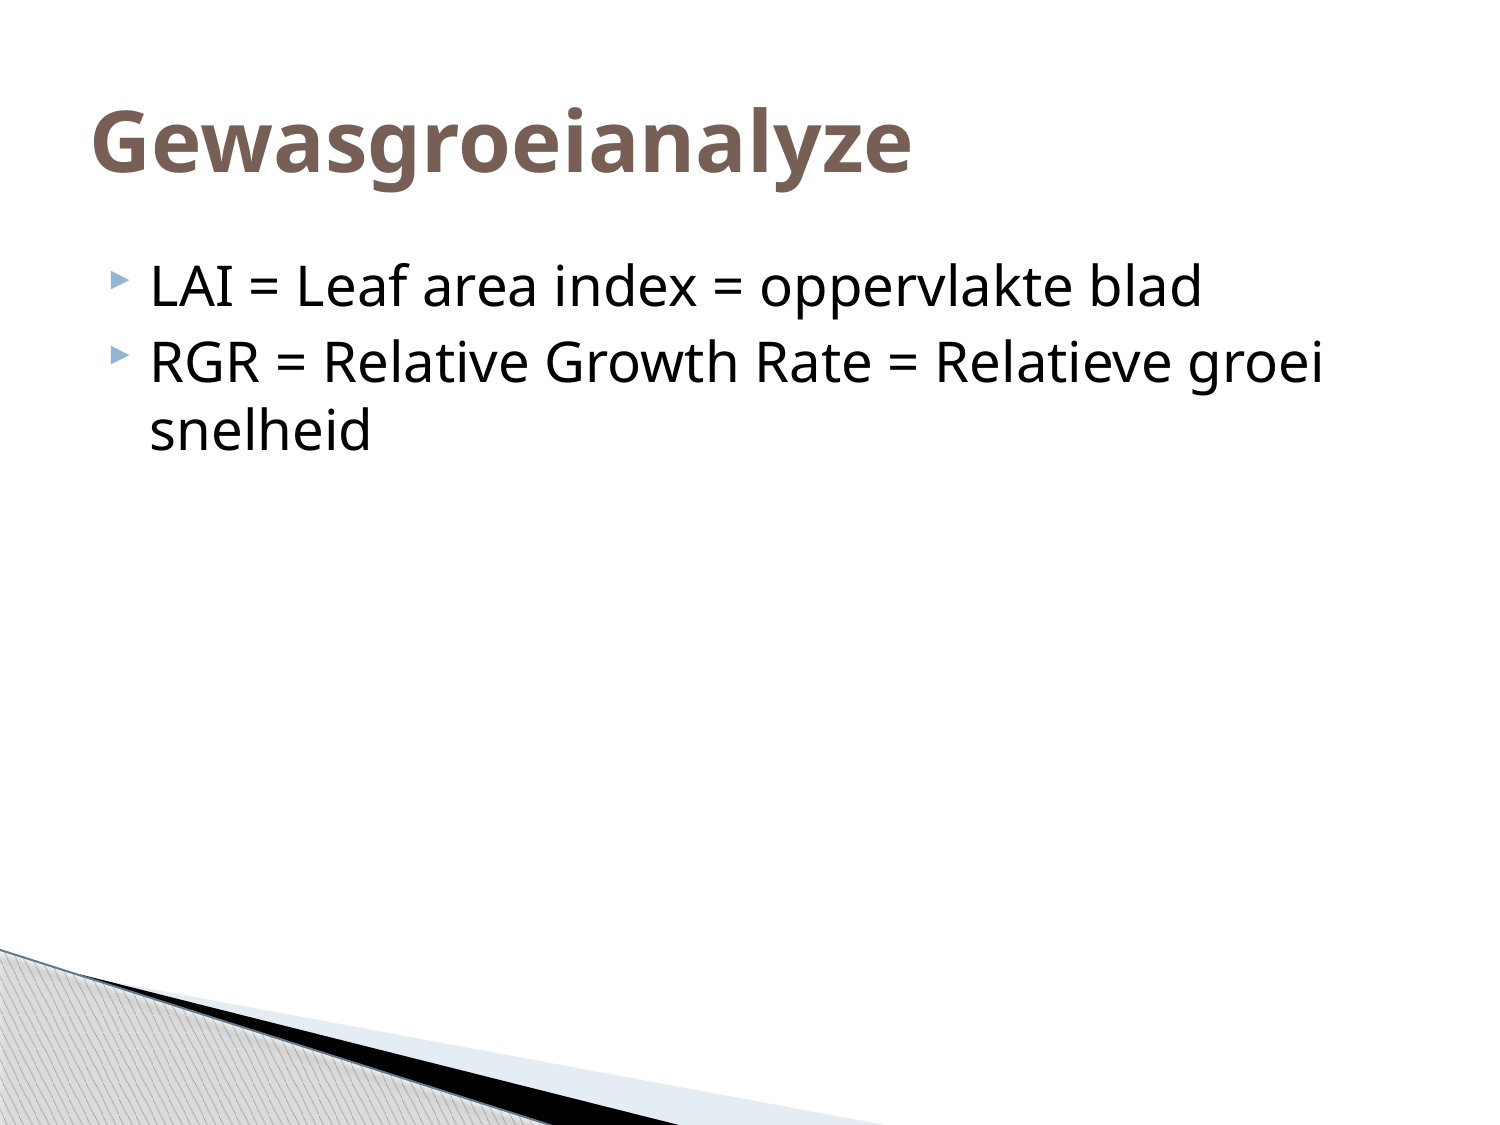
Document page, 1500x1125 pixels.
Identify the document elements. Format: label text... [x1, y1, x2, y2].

title Gewasgroeianalyze [75, 45, 1425, 233]
list LAI = Leaf area index = oppervlakte blad RGR = Relative Growth Rate = Relatieve groei snelheid [75, 243, 1425, 986]
